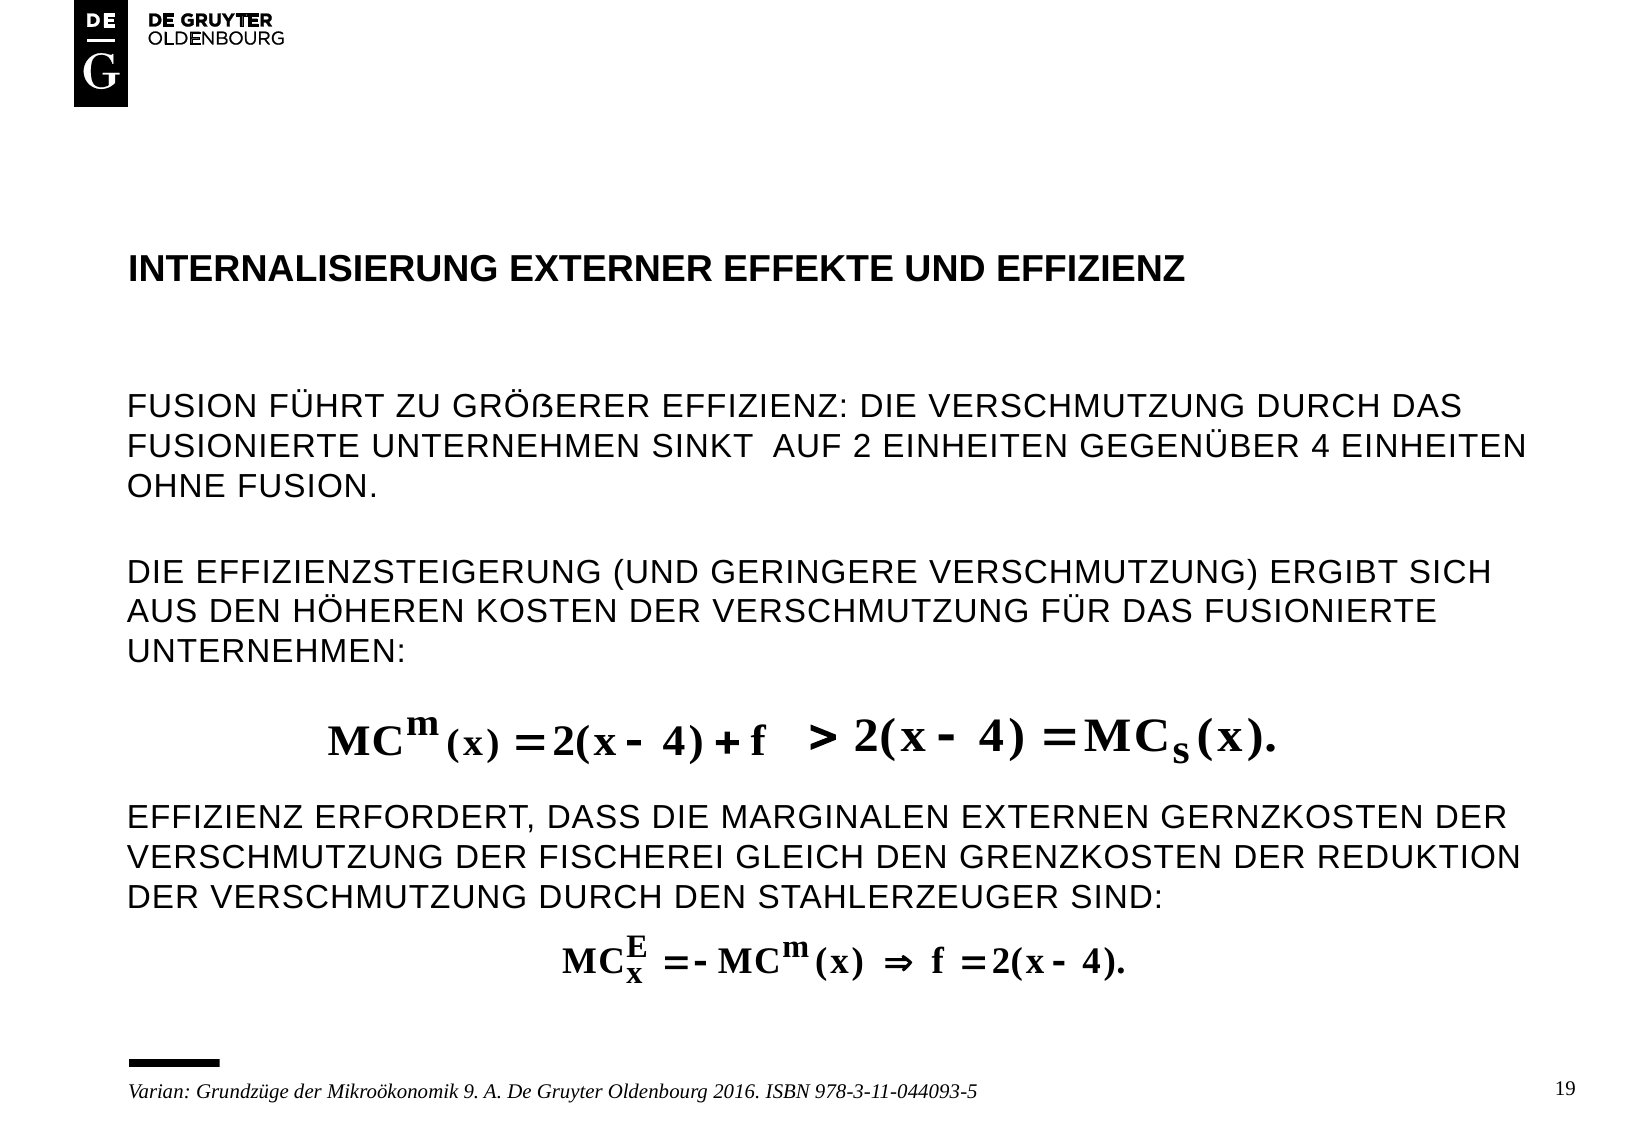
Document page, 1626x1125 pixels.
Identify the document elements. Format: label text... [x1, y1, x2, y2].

title INTERNALISIERUNG Externer Effekte UND EFFIZIENZ [128, 244, 1555, 326]
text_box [560, 928, 1127, 986]
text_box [806, 710, 1279, 766]
slide_number 19 [1554, 1074, 1614, 1104]
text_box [325, 701, 775, 766]
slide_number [128, 1077, 1539, 1108]
list FUSION FÜHRT ZU Größerer EFFIZIENZ: DIE VERSCHMUTZUNG DURCH DAS FUSIONIERTE UNTERNEHMEN SINKT AUF 2 EINHEITEN GEGENÜBER 4 EINHEITEN OHNE FUSION. DIE EFFIZIENZSTEIGERUNG (UND GERINGERE VERSCHMUTZUNG) ERGiBT SICH AUS DEN HÖHEREN KOSTEN DER VERSCHMUTZUNG FÜR DAS FUSIONIERTE UNTERNEHMEN: EFFIZIENZ ERFORDERT, DASS DIE marginalen externen gernzkosten der verschmutzung der fischerei gleich den Grenzkosten DER REDUKTION DER Verschmutzung durch den stahlerzeuger sind: [126, 349, 1554, 1011]
